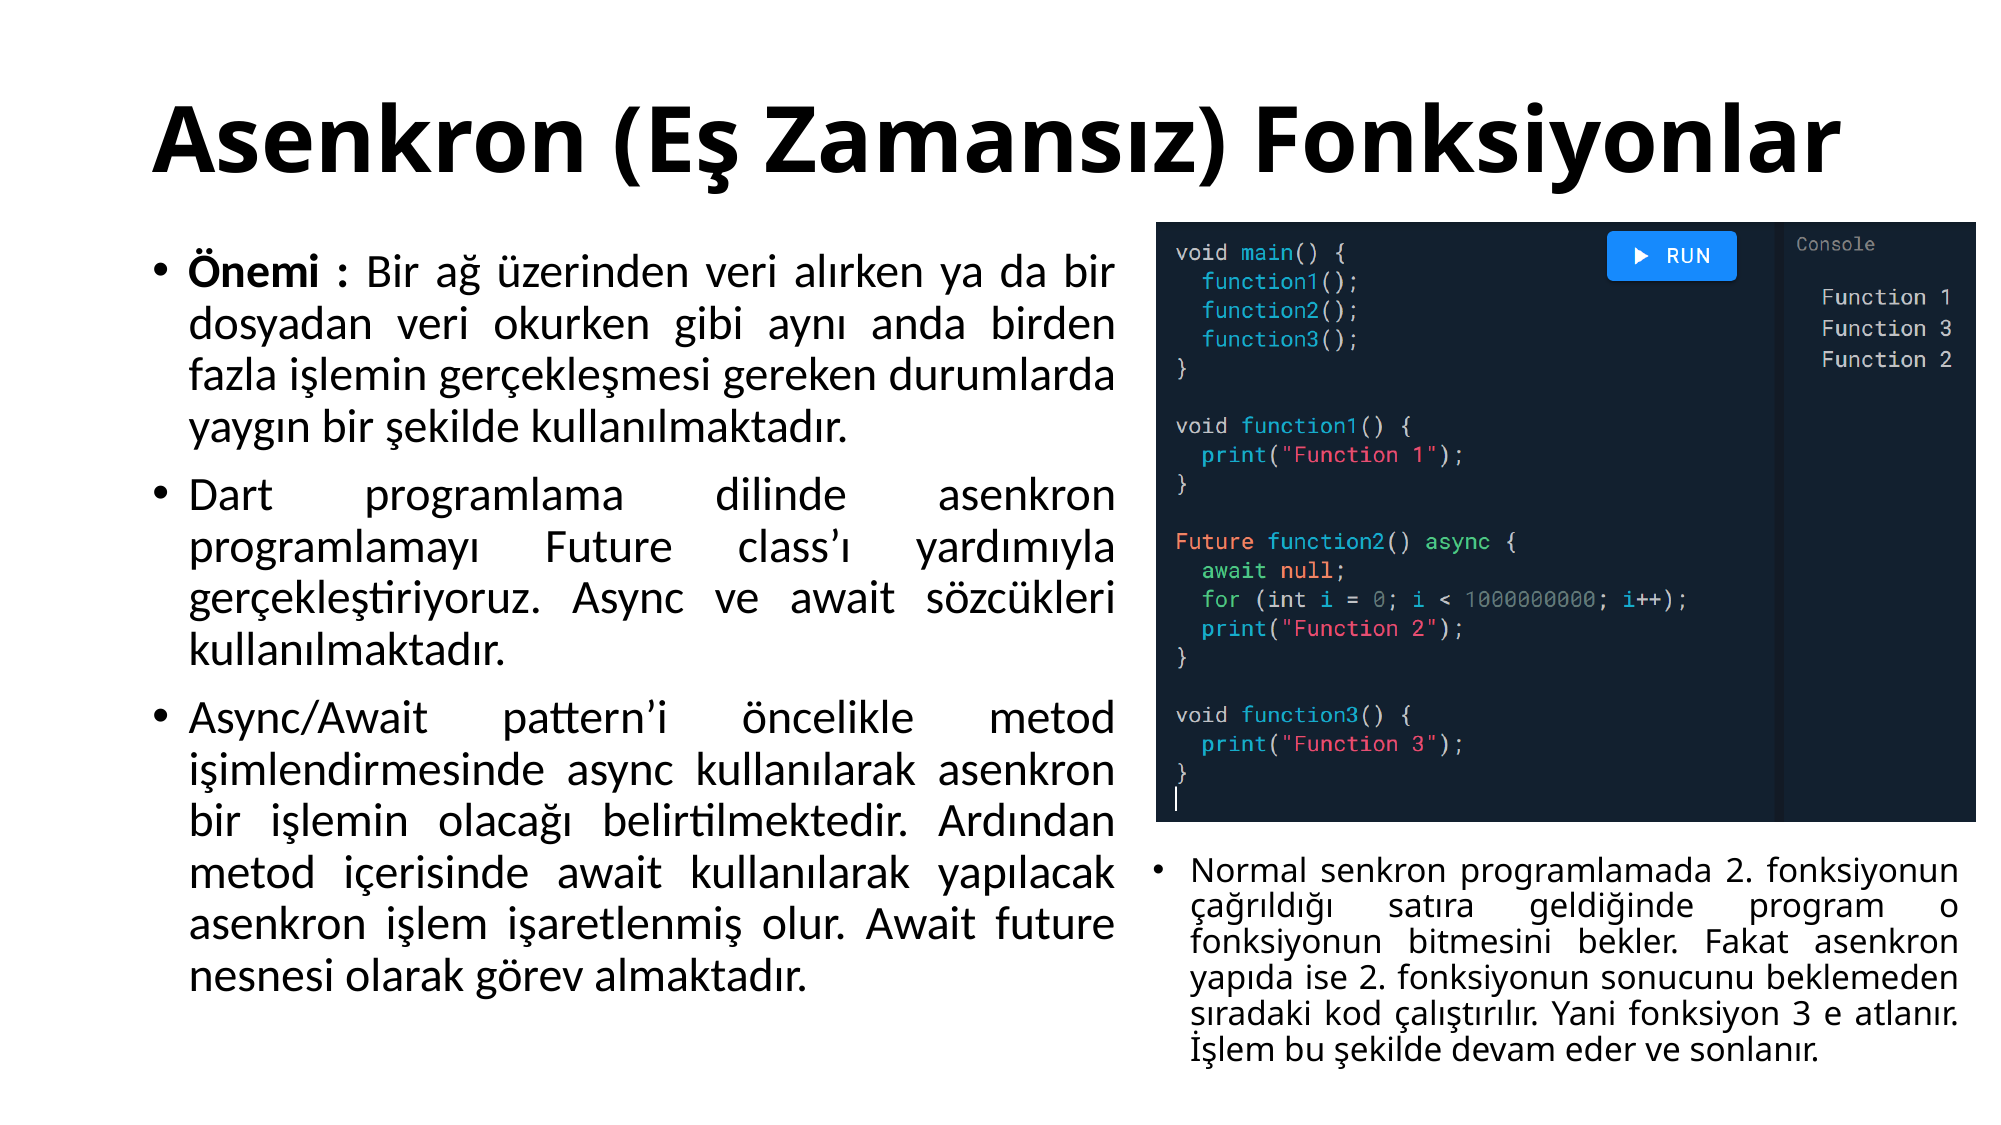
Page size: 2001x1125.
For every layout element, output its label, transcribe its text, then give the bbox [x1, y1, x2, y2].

picture [1156, 222, 1976, 823]
title Asenkron (Eş Zamansız) Fonksiyonlar [137, 59, 1863, 227]
text_box Normal senkron programlamada 2. fonksiyonun çağrıldığı satıra geldiğinde program o fonksiyonun bitmesini bekler. Fakat asenkron yapıda ise 2. fonksiyonun sonucunu beklemeden sıradaki kod çalıştırılır. Yani fonksiyon 3 e atlanır. İşlem bu şekilde devam eder ve sonlanır. [1137, 846, 1976, 1083]
list Önemi : Bir ağ üzerinden veri alırken ya da bir dosyadan veri okurken gibi aynı anda birden fazla işlemin gerçekleşmesi gereken durumlarda yaygın bir şekilde kullanılmaktadır. Dart programlama dilinde asenkron programlamayı Future class’ı yardımıyla gerçekleştiriyoruz. Async ve await sözcükleri kullanılmaktadır. Async/Await pattern’i öncelikle metod işimlendirmesinde async kullanılarak asenkron bir işlemin olacağı belirtilmektedir. Ardından metod içerisinde await kullanılarak yapılacak asenkron işlem işaretlenmiş olur. Await future nesnesi olarak görev almaktadır. [137, 238, 1132, 1014]
